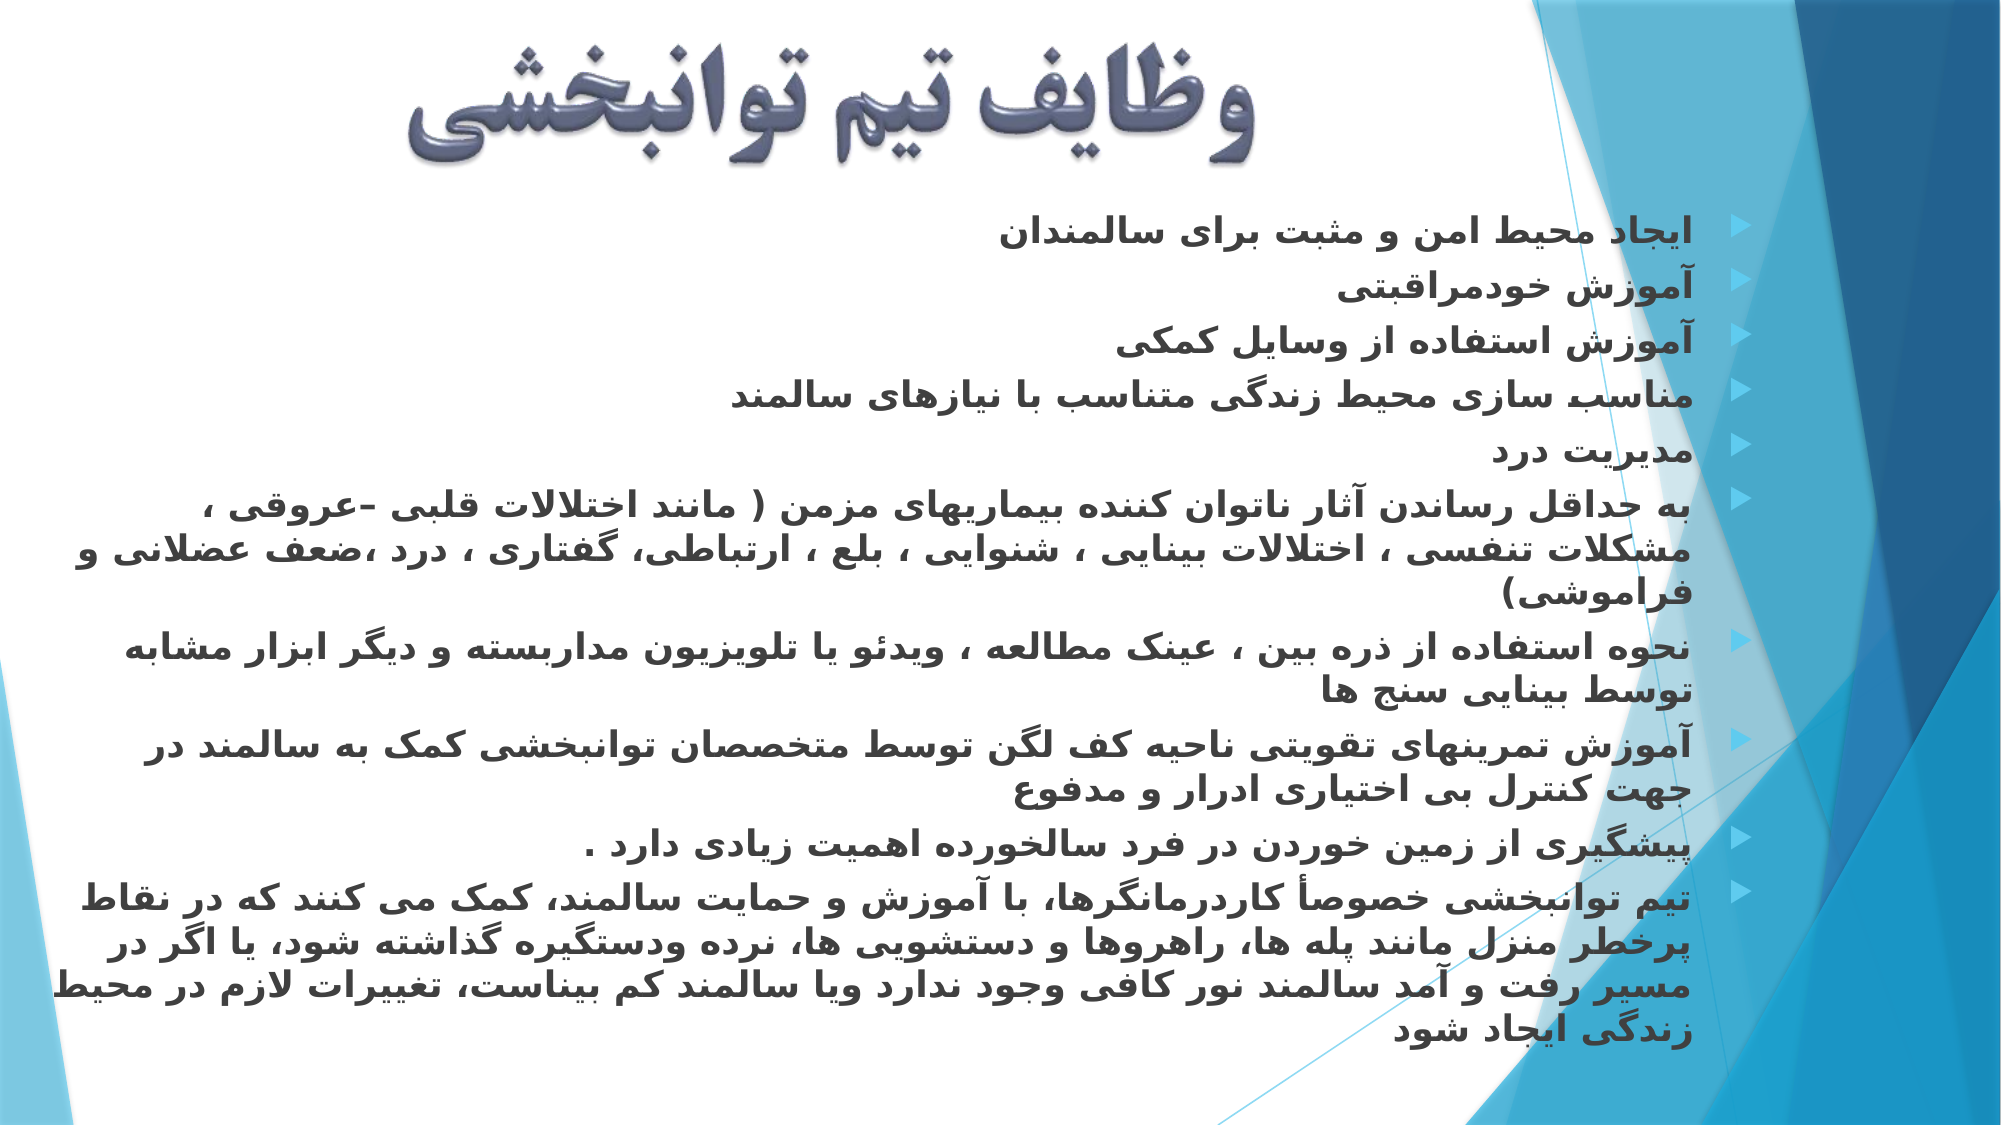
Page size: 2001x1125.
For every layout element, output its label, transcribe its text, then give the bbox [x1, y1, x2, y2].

picture [402, 40, 1260, 173]
list ایجاد محیط امن و مثبت برای سالمندان آموزش خودمراقبتی آموزش استفاده از وسایل کمکی مناسب سازی محیط زندگی متناسب با نیازهای سالمند مدیریت درد به حداقل رساندن آثار ناتوان کننده بیماریهای مزمن ( مانند اختلالات قلبی –عروقی ، مشکلات تنفسی ، اختلالات بینایی ، شنوایی ، بلع ، ارتباطی، گفتاری ، درد ،ضعف عضلانی و فراموشی) نحوه استفاده از ذره بین ، عینک مطالعه ، ویدئو یا تلویزیون مداربسته و دیگر ابزار مشابه توسط بینایی سنج ها آموزش تمرینهای تقویتی ناحیه کف لگن توسط متخصصان توانبخشی کمک به سالمند در جهت کنترل بی اختیاری ادرار و مدفوع پیشگیری از زمین خوردن در فرد سالخورده اهمیت زیادی دارد . تیم توانبخشی خصوصأ کاردرمانگرها، با آموزش و حمایت سالمند، کمک می کنند که در نقاط پرخطر منزل مانند پله ها، راهروها و دستشویی ها، نرده ودستگیره گذاشته شود، یا اگر در مسیر رفت و آمد سالمند نور کافی وجود ندارد ویا سالمند کم بیناست، تغییرات لازم در محیط زندگی ایجاد شود [31, 200, 1758, 1067]
